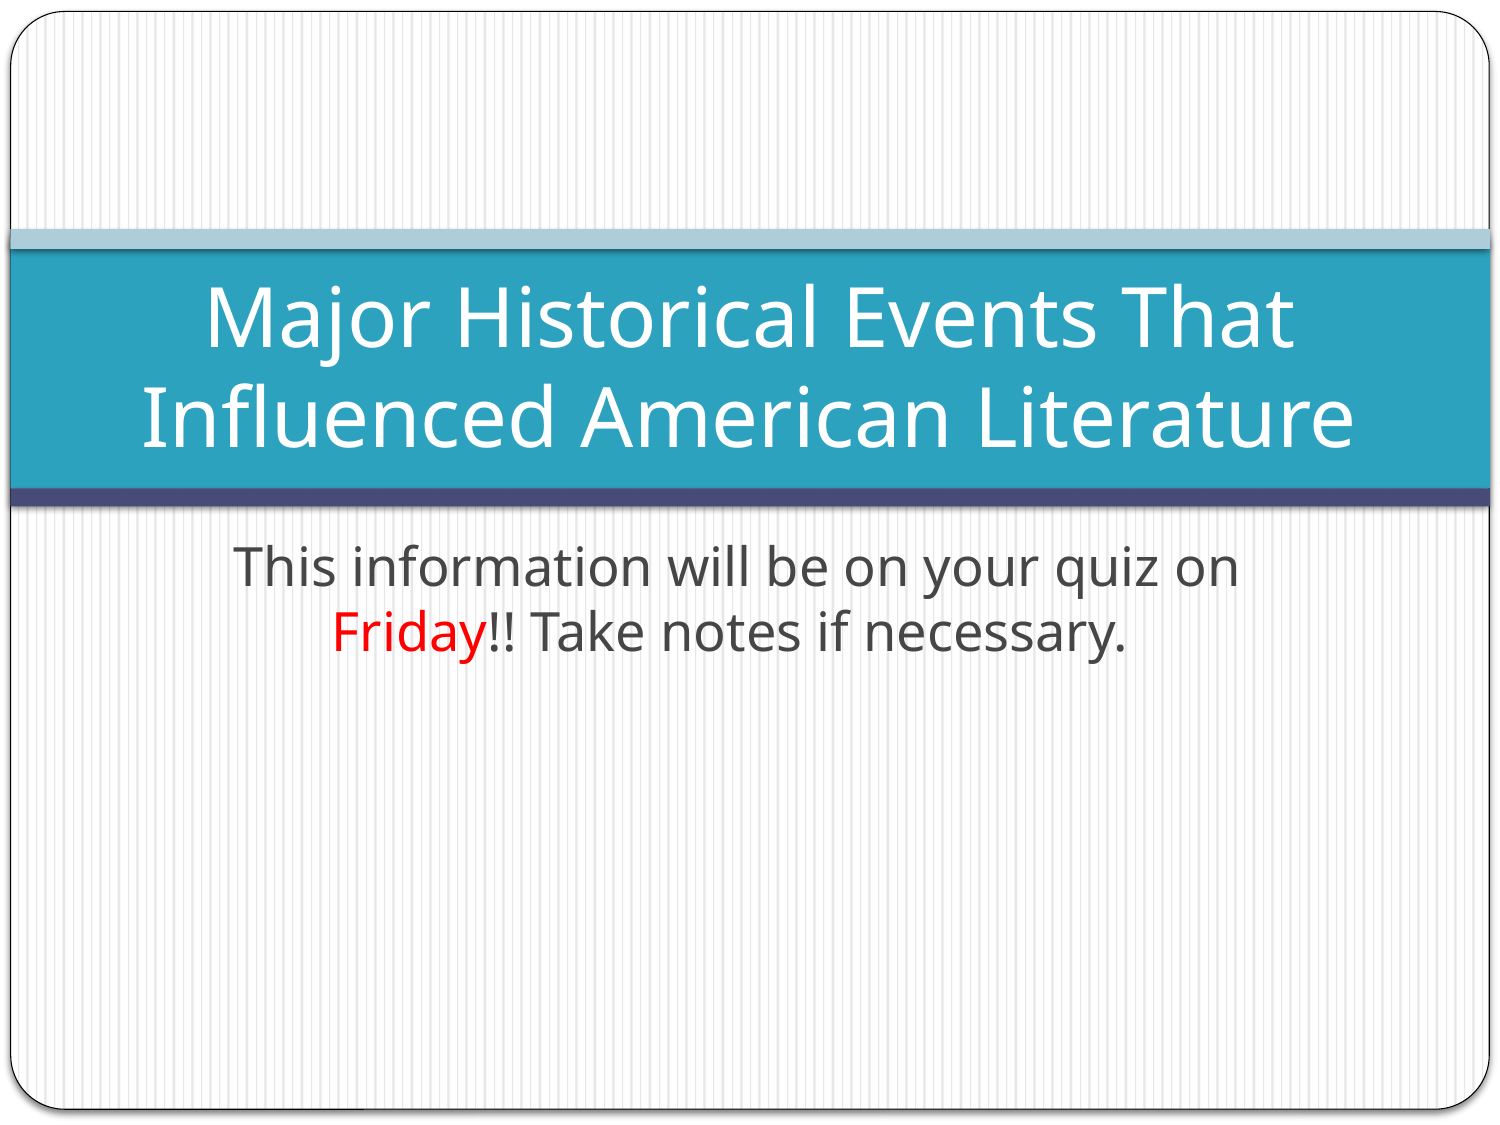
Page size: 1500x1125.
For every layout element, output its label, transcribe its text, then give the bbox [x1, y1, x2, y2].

subtitle This information will be on your quiz on Friday!! Take notes if necessary. [212, 525, 1263, 788]
title Major Historical Events That Influenced American Literature [75, 247, 1425, 489]
